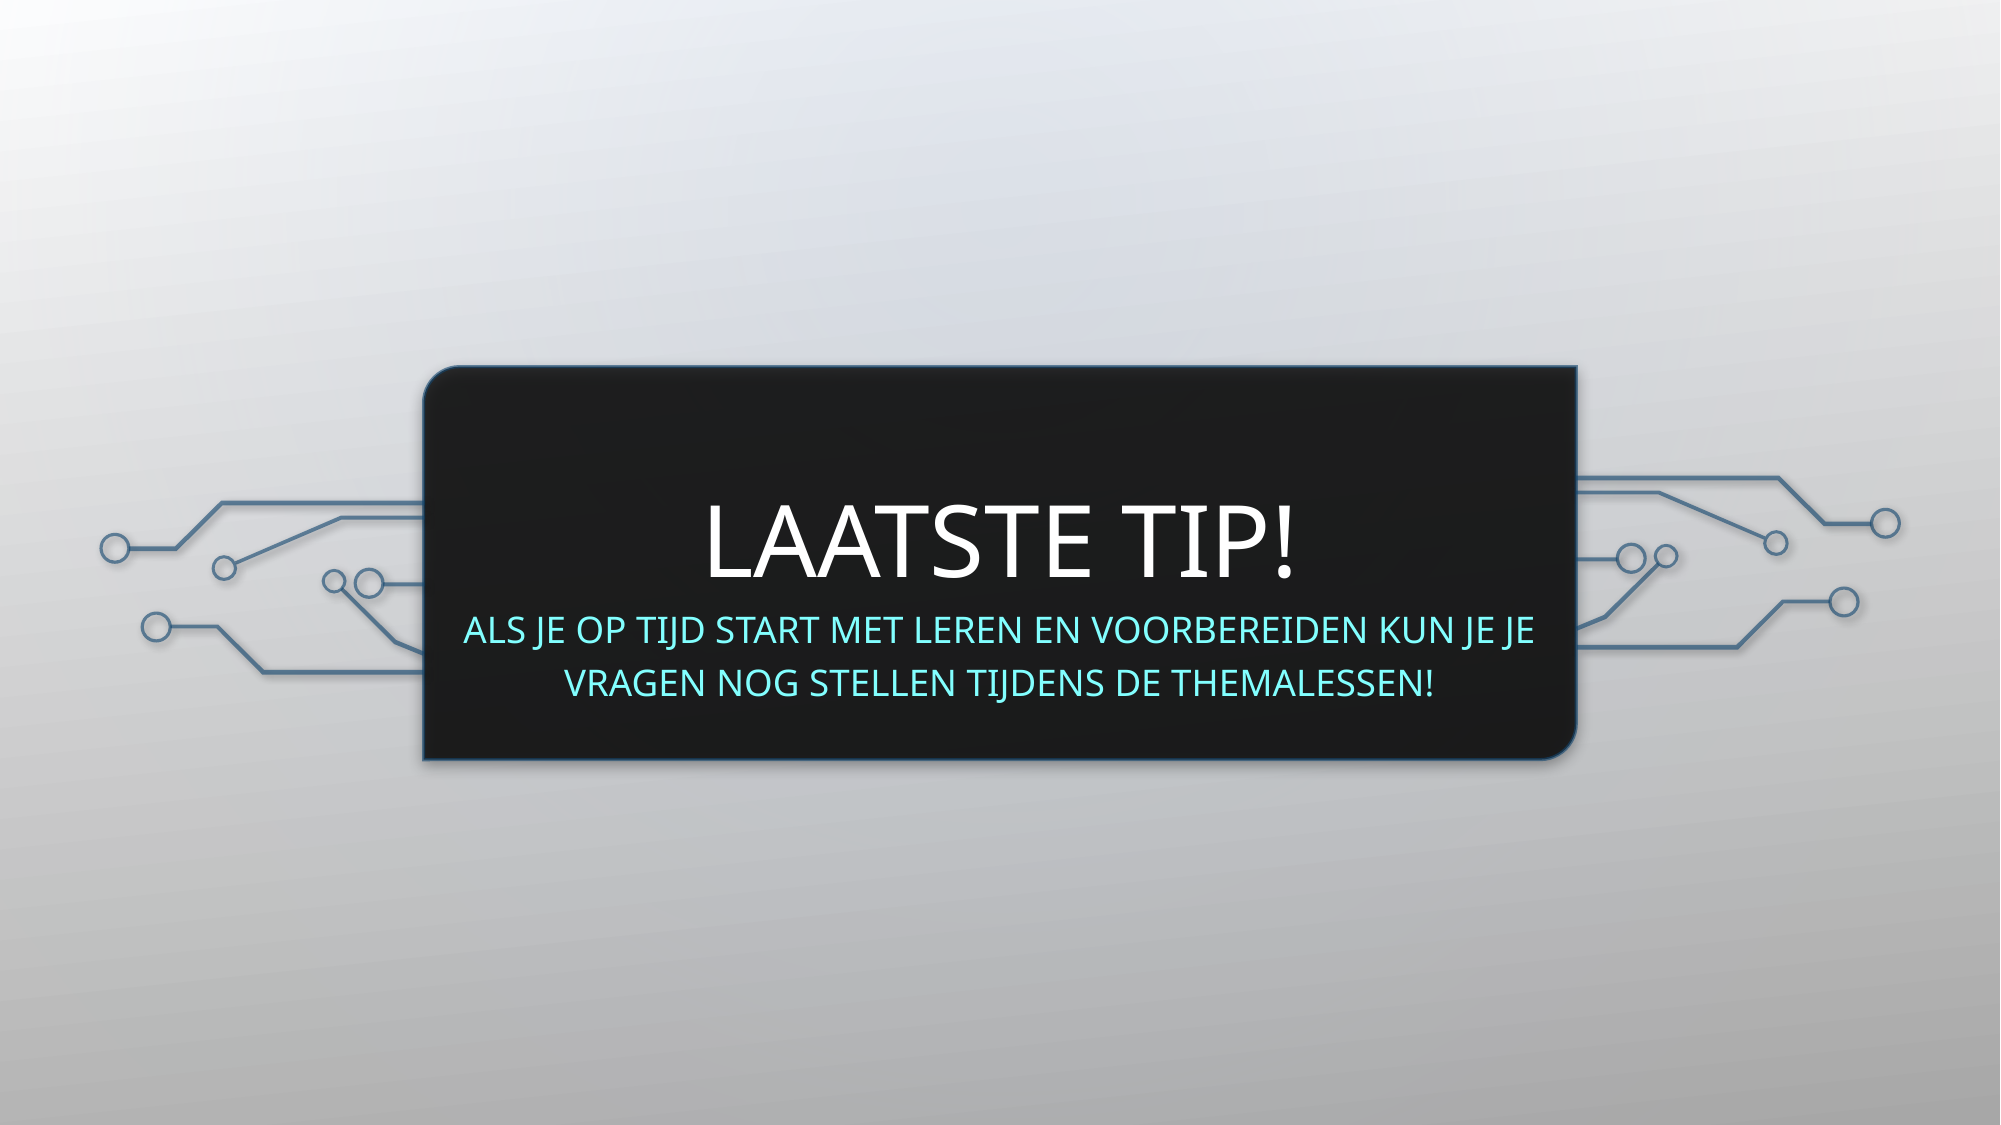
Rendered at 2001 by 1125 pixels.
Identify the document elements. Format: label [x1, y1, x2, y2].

text_box [0, 0, 2000, 1125]
text_box [99, 475, 1902, 675]
